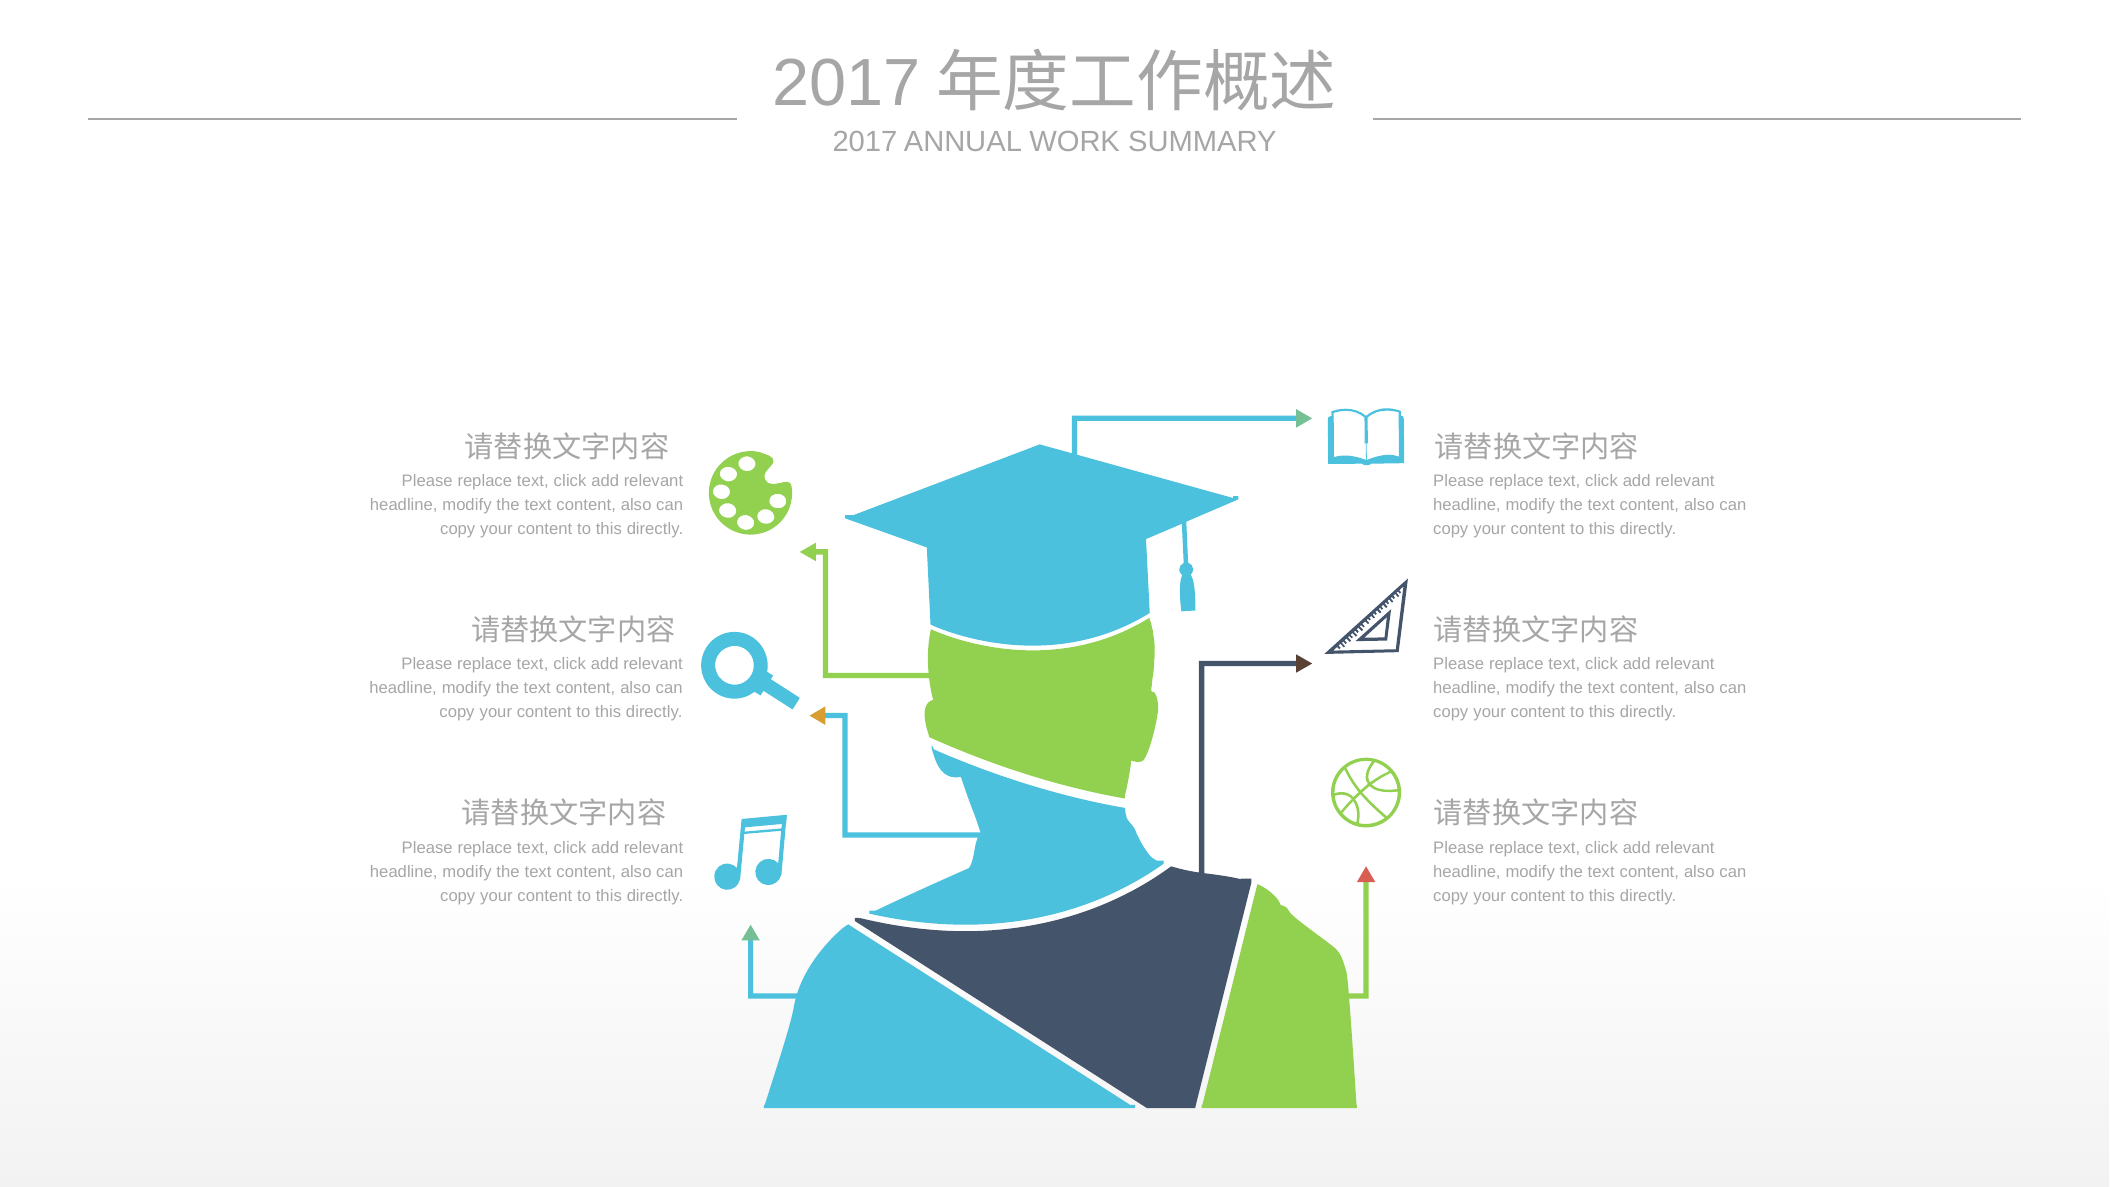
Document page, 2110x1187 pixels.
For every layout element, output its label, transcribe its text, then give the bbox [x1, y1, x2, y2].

text_box 2017 ANNUAL WORK SUMMARY [824, 122, 1285, 158]
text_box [337, 787, 684, 904]
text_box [1433, 420, 1776, 537]
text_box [1433, 787, 1776, 906]
text_box 2017年度工作概述 [730, 38, 1379, 119]
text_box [337, 420, 684, 539]
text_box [1433, 604, 1776, 722]
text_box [697, 408, 1408, 1109]
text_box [337, 604, 687, 722]
